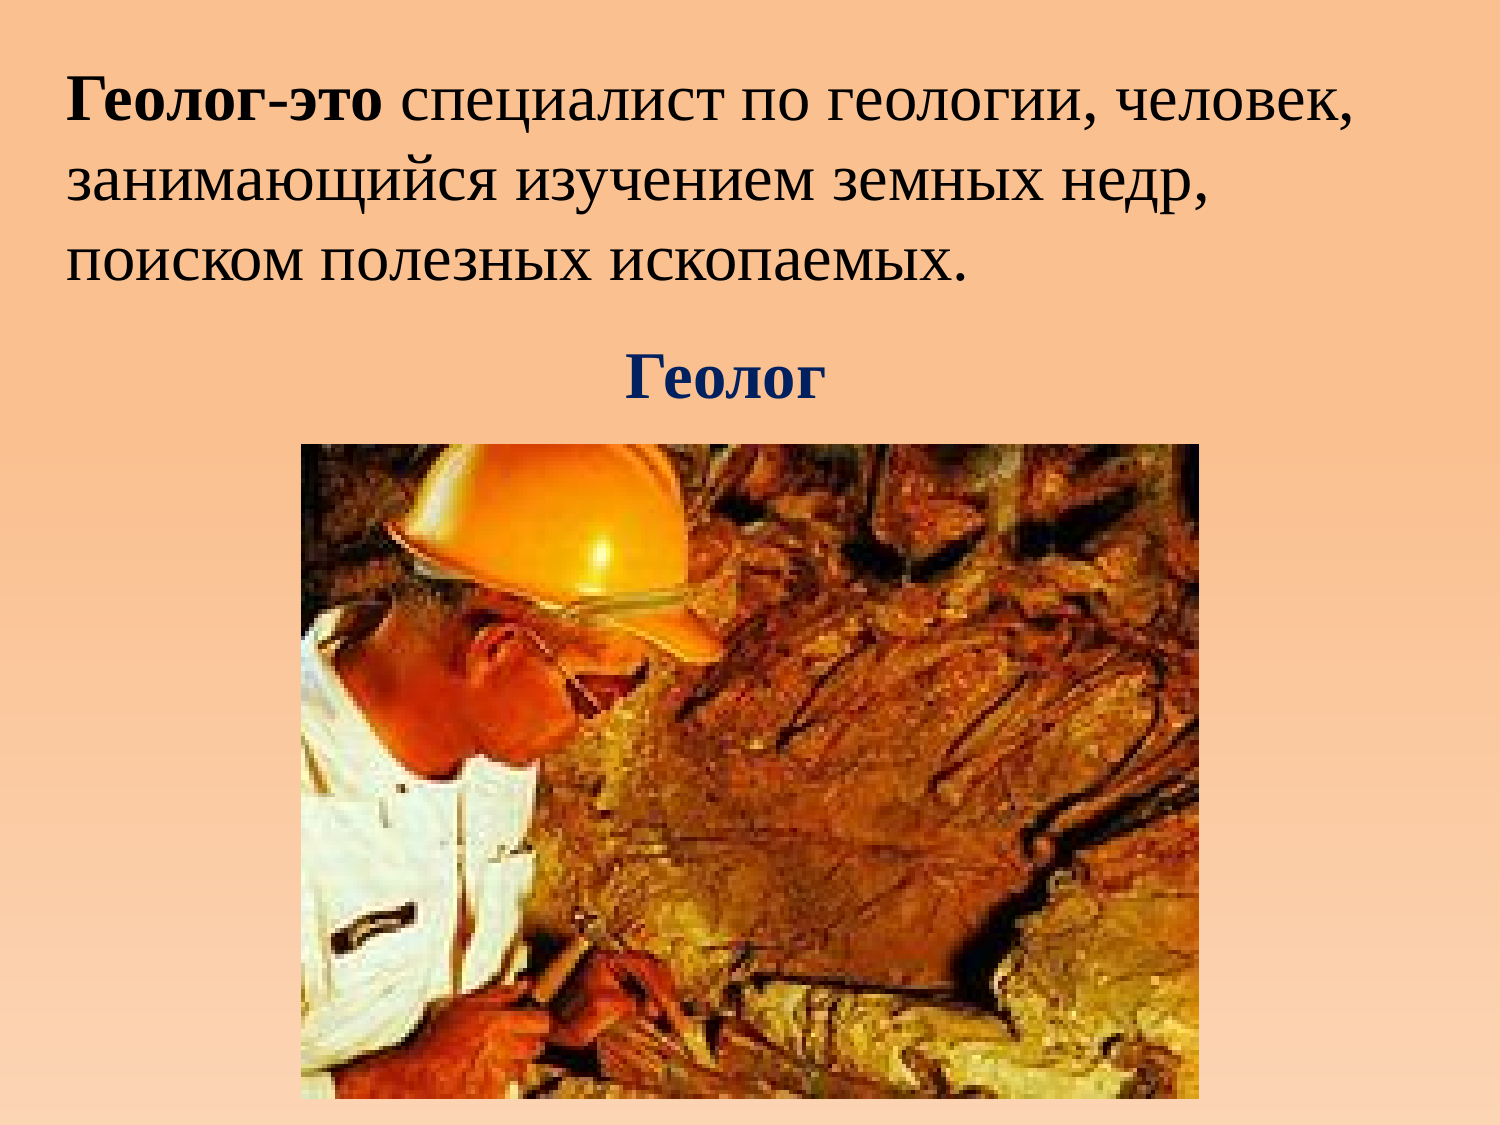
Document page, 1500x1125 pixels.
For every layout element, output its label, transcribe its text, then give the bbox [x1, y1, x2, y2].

text_box Геолог [610, 324, 842, 420]
text_box Геолог-это специалист по геологии, человек, занимающийся изучением земных недр, поиском полезных ископаемых. [51, 46, 1402, 302]
picture [300, 444, 1200, 1099]
